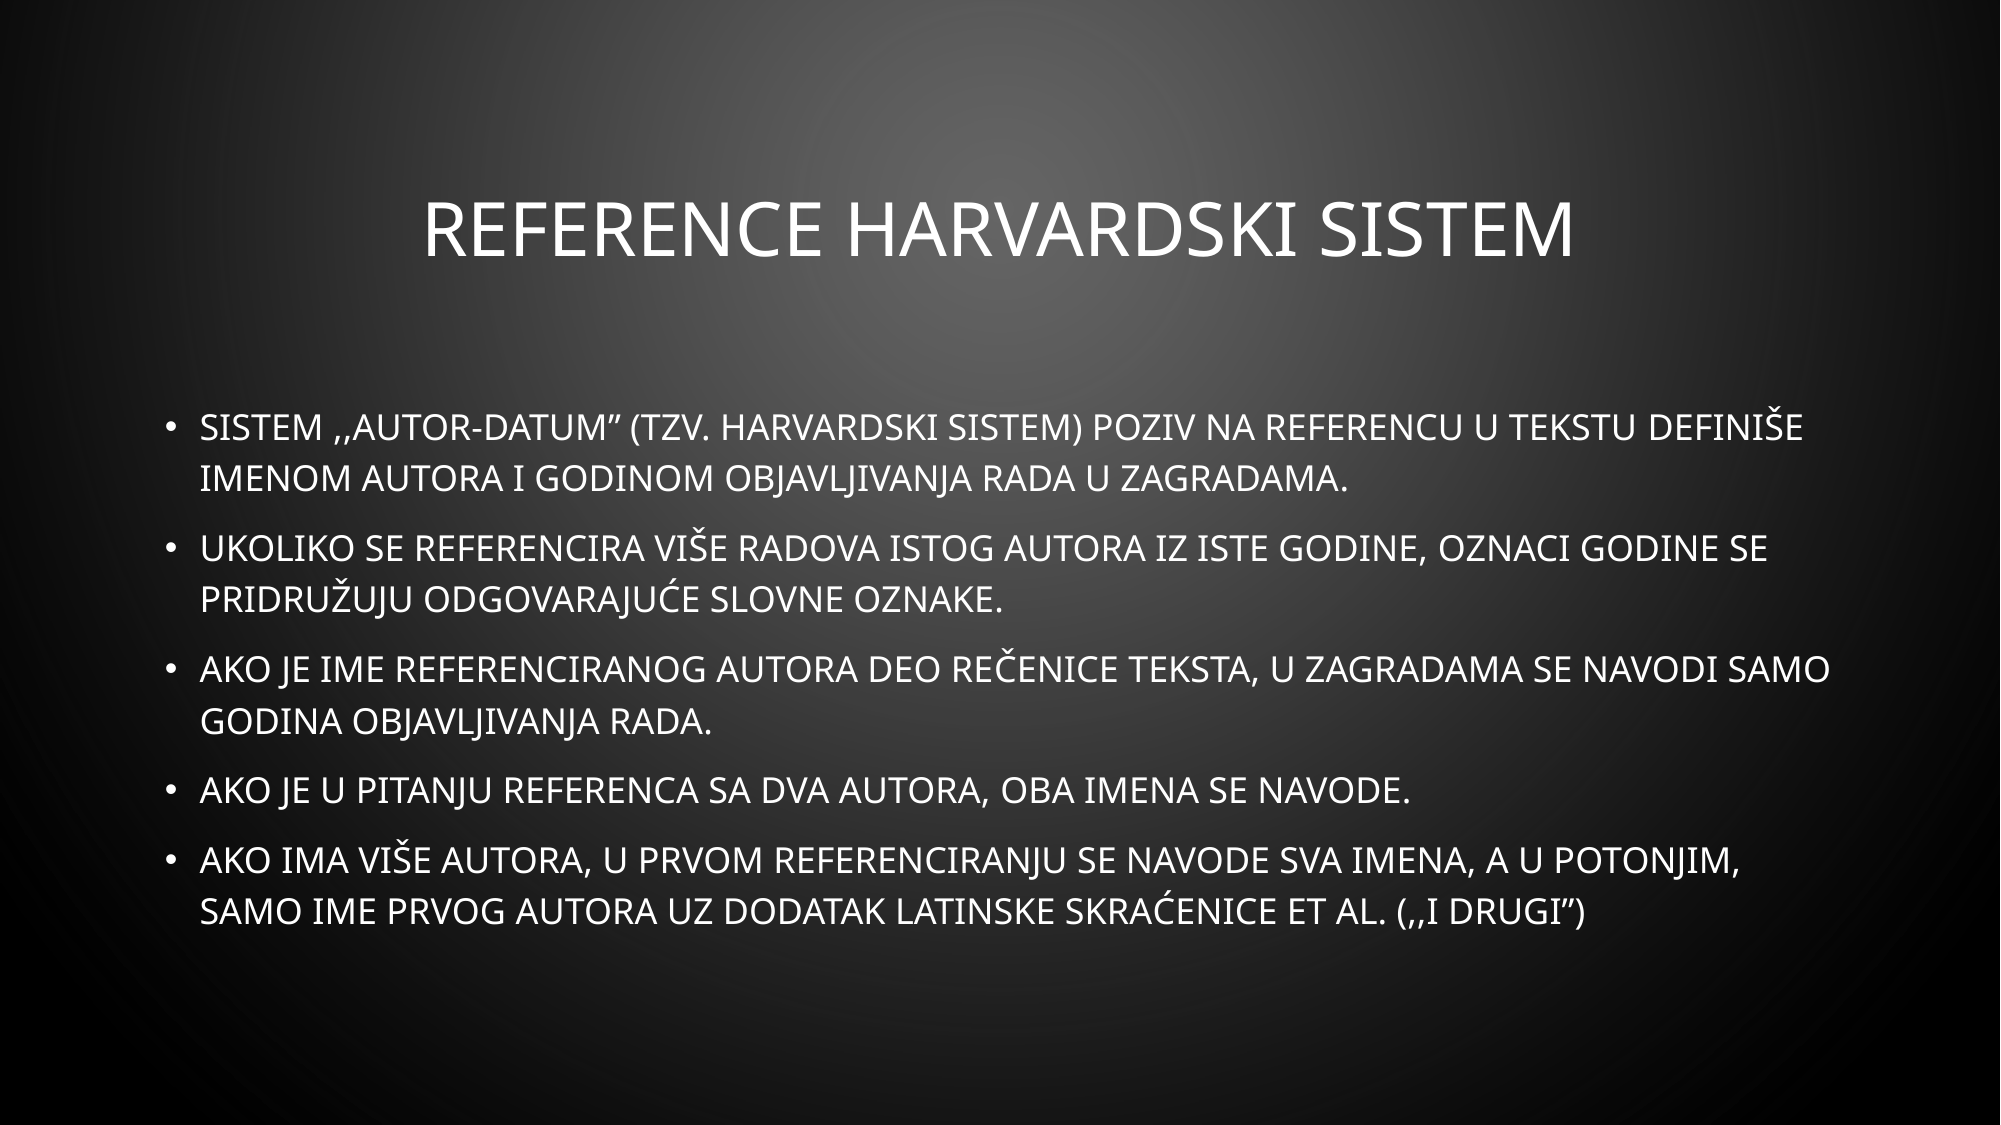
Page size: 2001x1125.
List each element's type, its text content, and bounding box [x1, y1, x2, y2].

title Reference Harvardski sistem [149, 101, 1851, 364]
list Sistem ,,autor-datum” (tzv. Harvardski sistem) poziv na referencu u tekstu definiše imenom autora i godinom objavljivanja rada u zagradama. Ukoliko se referencira više radova istog autora iz iste godine, oznaci godine se pridružuju odgovarajuće slovne oznake. Ako je ime referenciranog autora deo rečenice teksta, u zagradama se navodi samo godina objavljivanja rada. Ako je u pitanju referenca sa dva autora, oba imena se navode. Ako ima više autora, u prvom referenciranju se navode sva imena, a u potonjim, samo ime prvog autora uz dodatak latinske skraćenice et al. (,,i drugi”) [149, 388, 1851, 950]
picture [0, 0, 2000, 1125]
